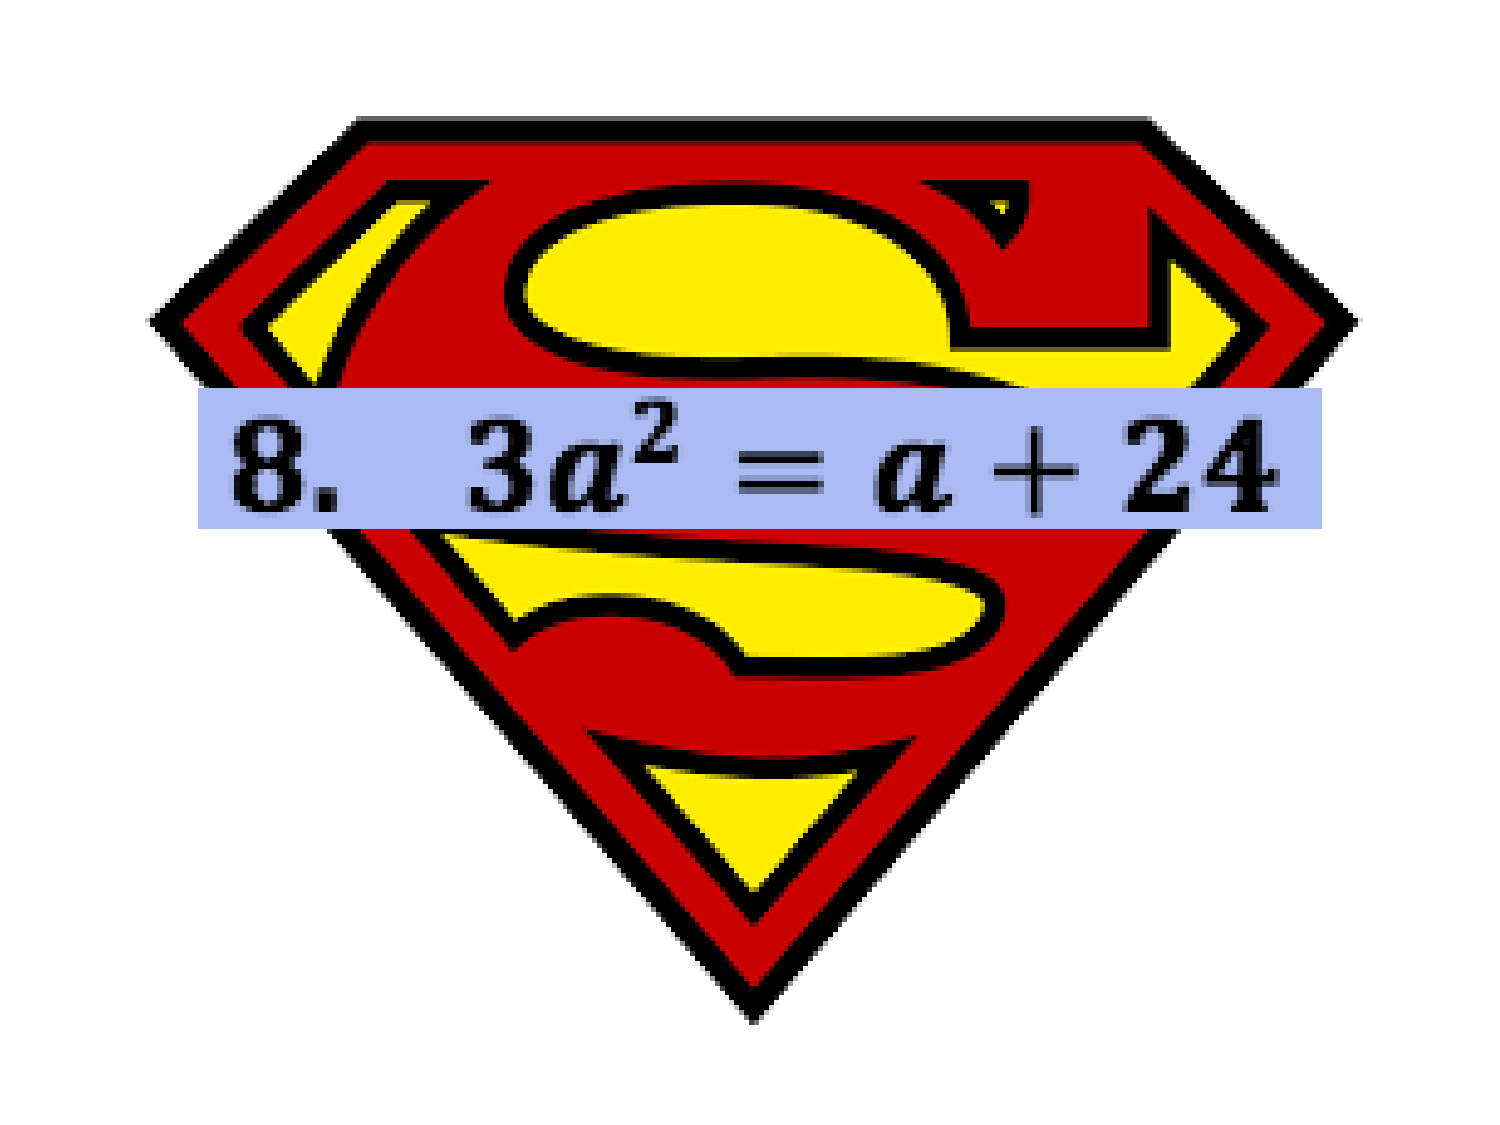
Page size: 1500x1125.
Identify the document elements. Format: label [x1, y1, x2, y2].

picture [121, 97, 1393, 1050]
